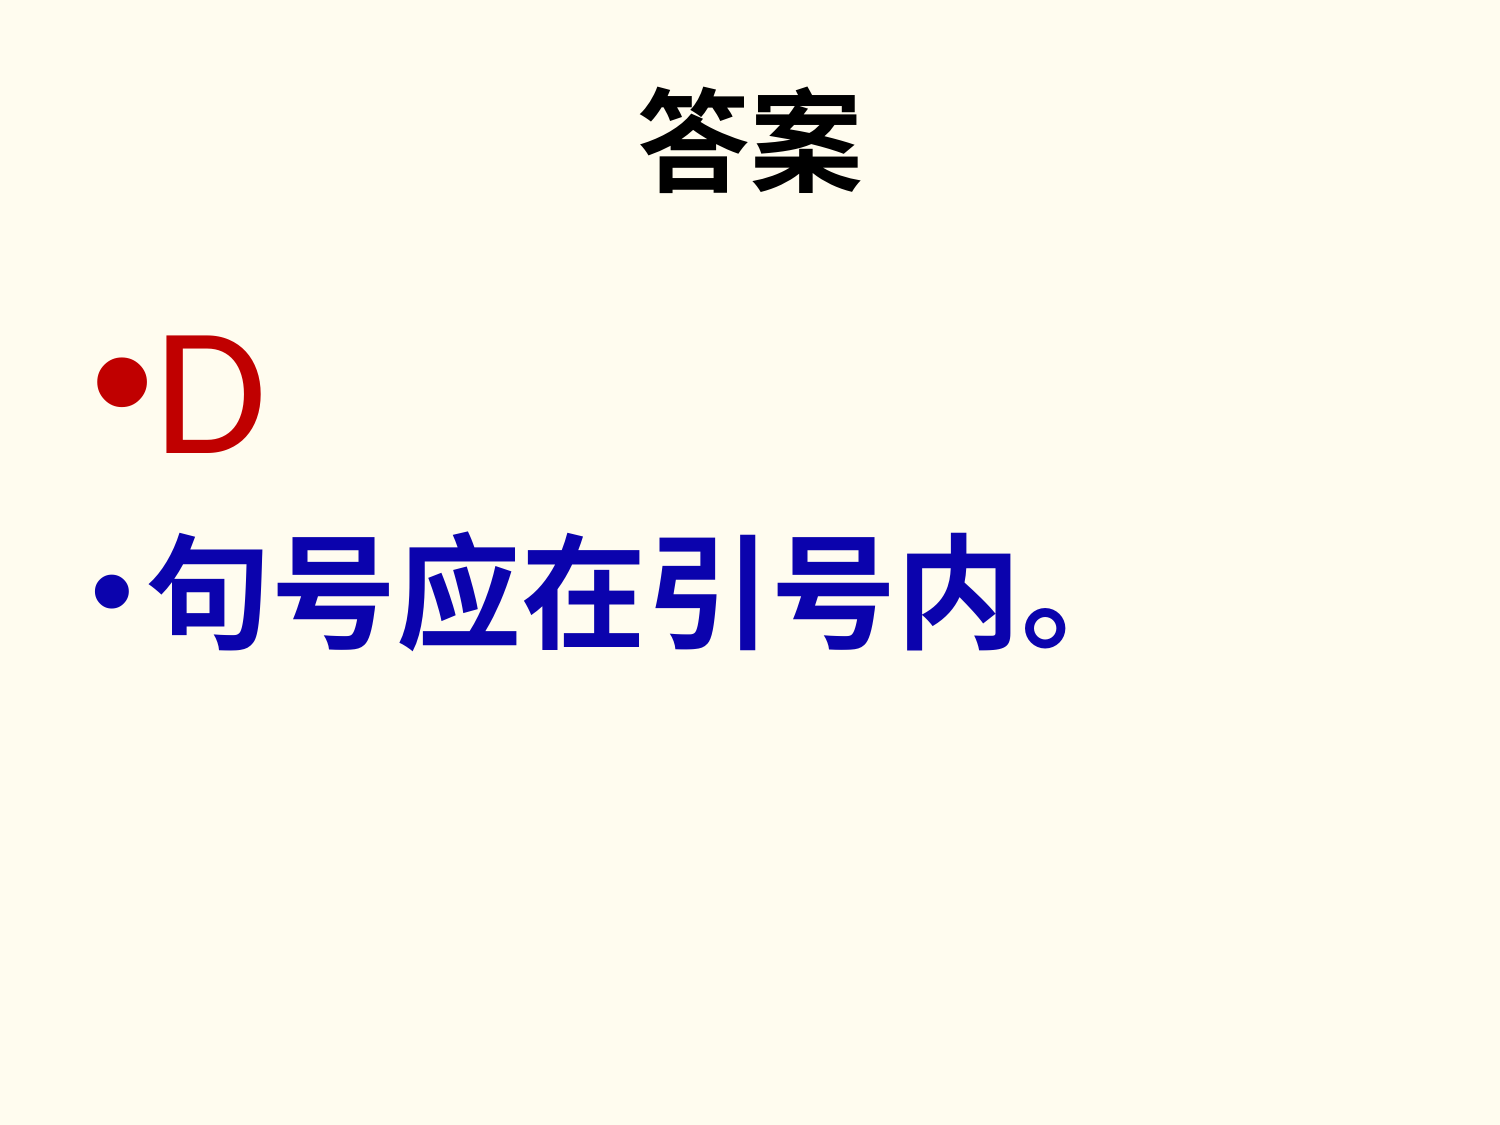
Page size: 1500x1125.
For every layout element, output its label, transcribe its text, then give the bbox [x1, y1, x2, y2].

title 答案 [75, 45, 1425, 233]
list D 句号应在引号内。 [75, 262, 1425, 1005]
